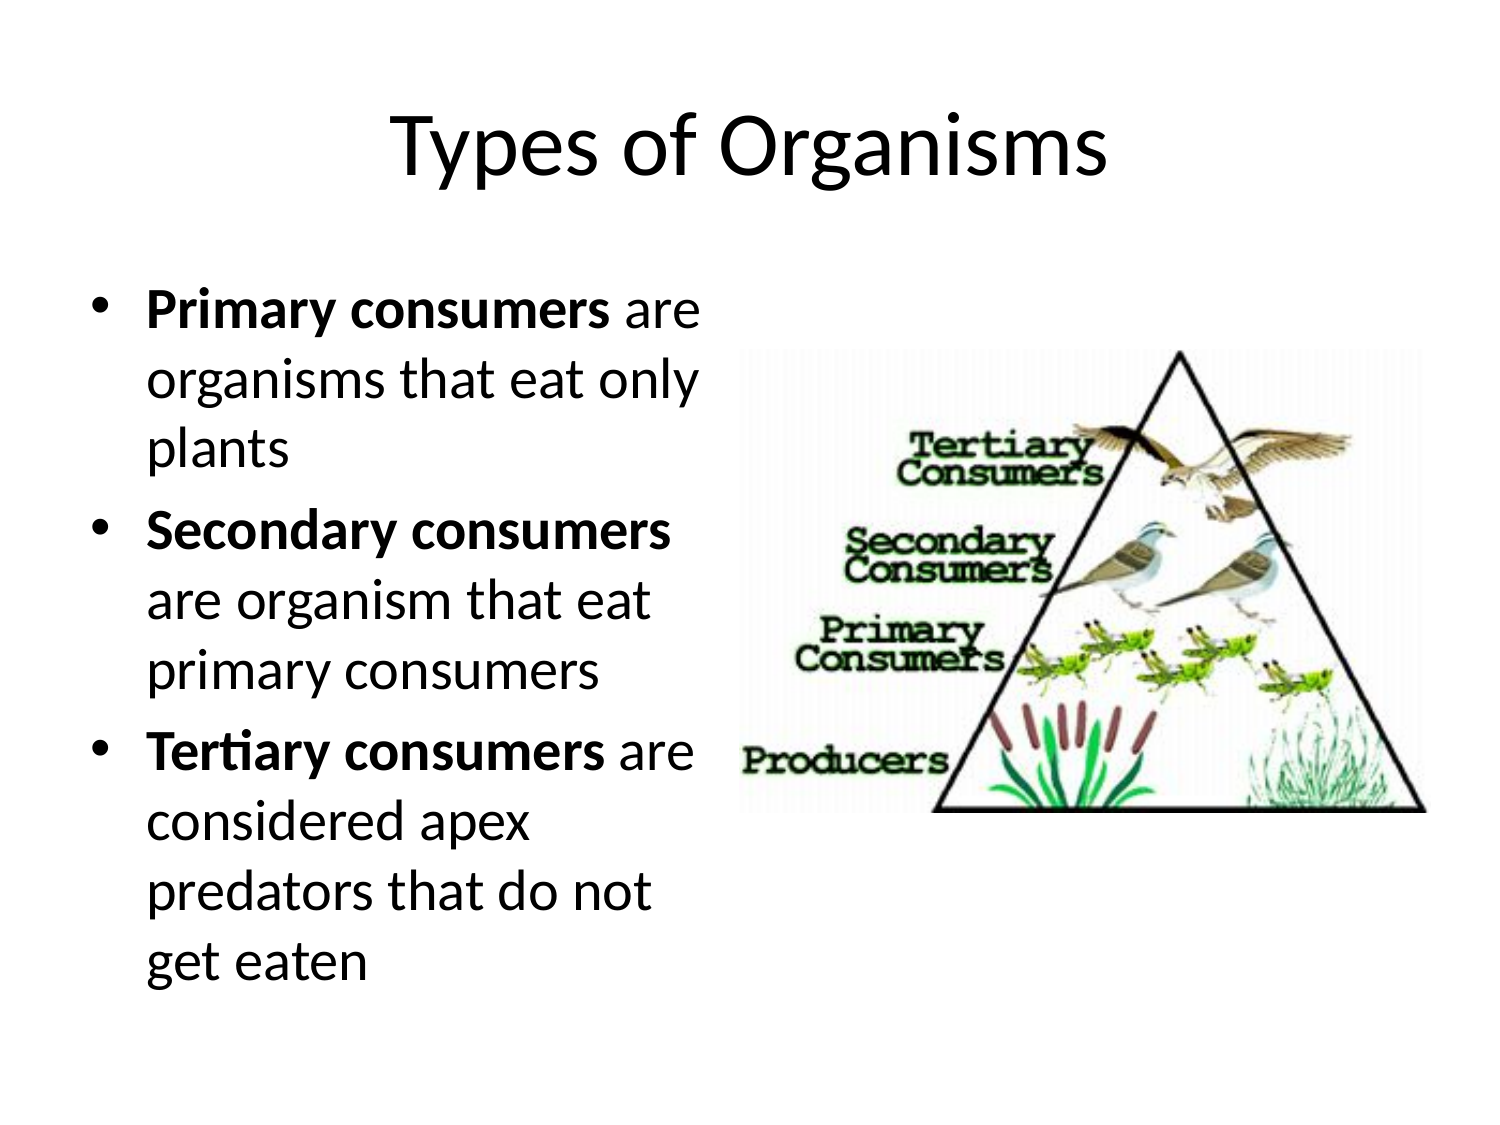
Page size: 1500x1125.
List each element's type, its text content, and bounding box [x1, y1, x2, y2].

list Primary consumers are organisms that eat only plants Secondary consumers are organism that eat primary consumers Tertiary consumers are considered apex predators that do not get eaten [75, 262, 738, 1005]
picture [738, 349, 1431, 813]
title Types of Organisms [75, 45, 1425, 233]
